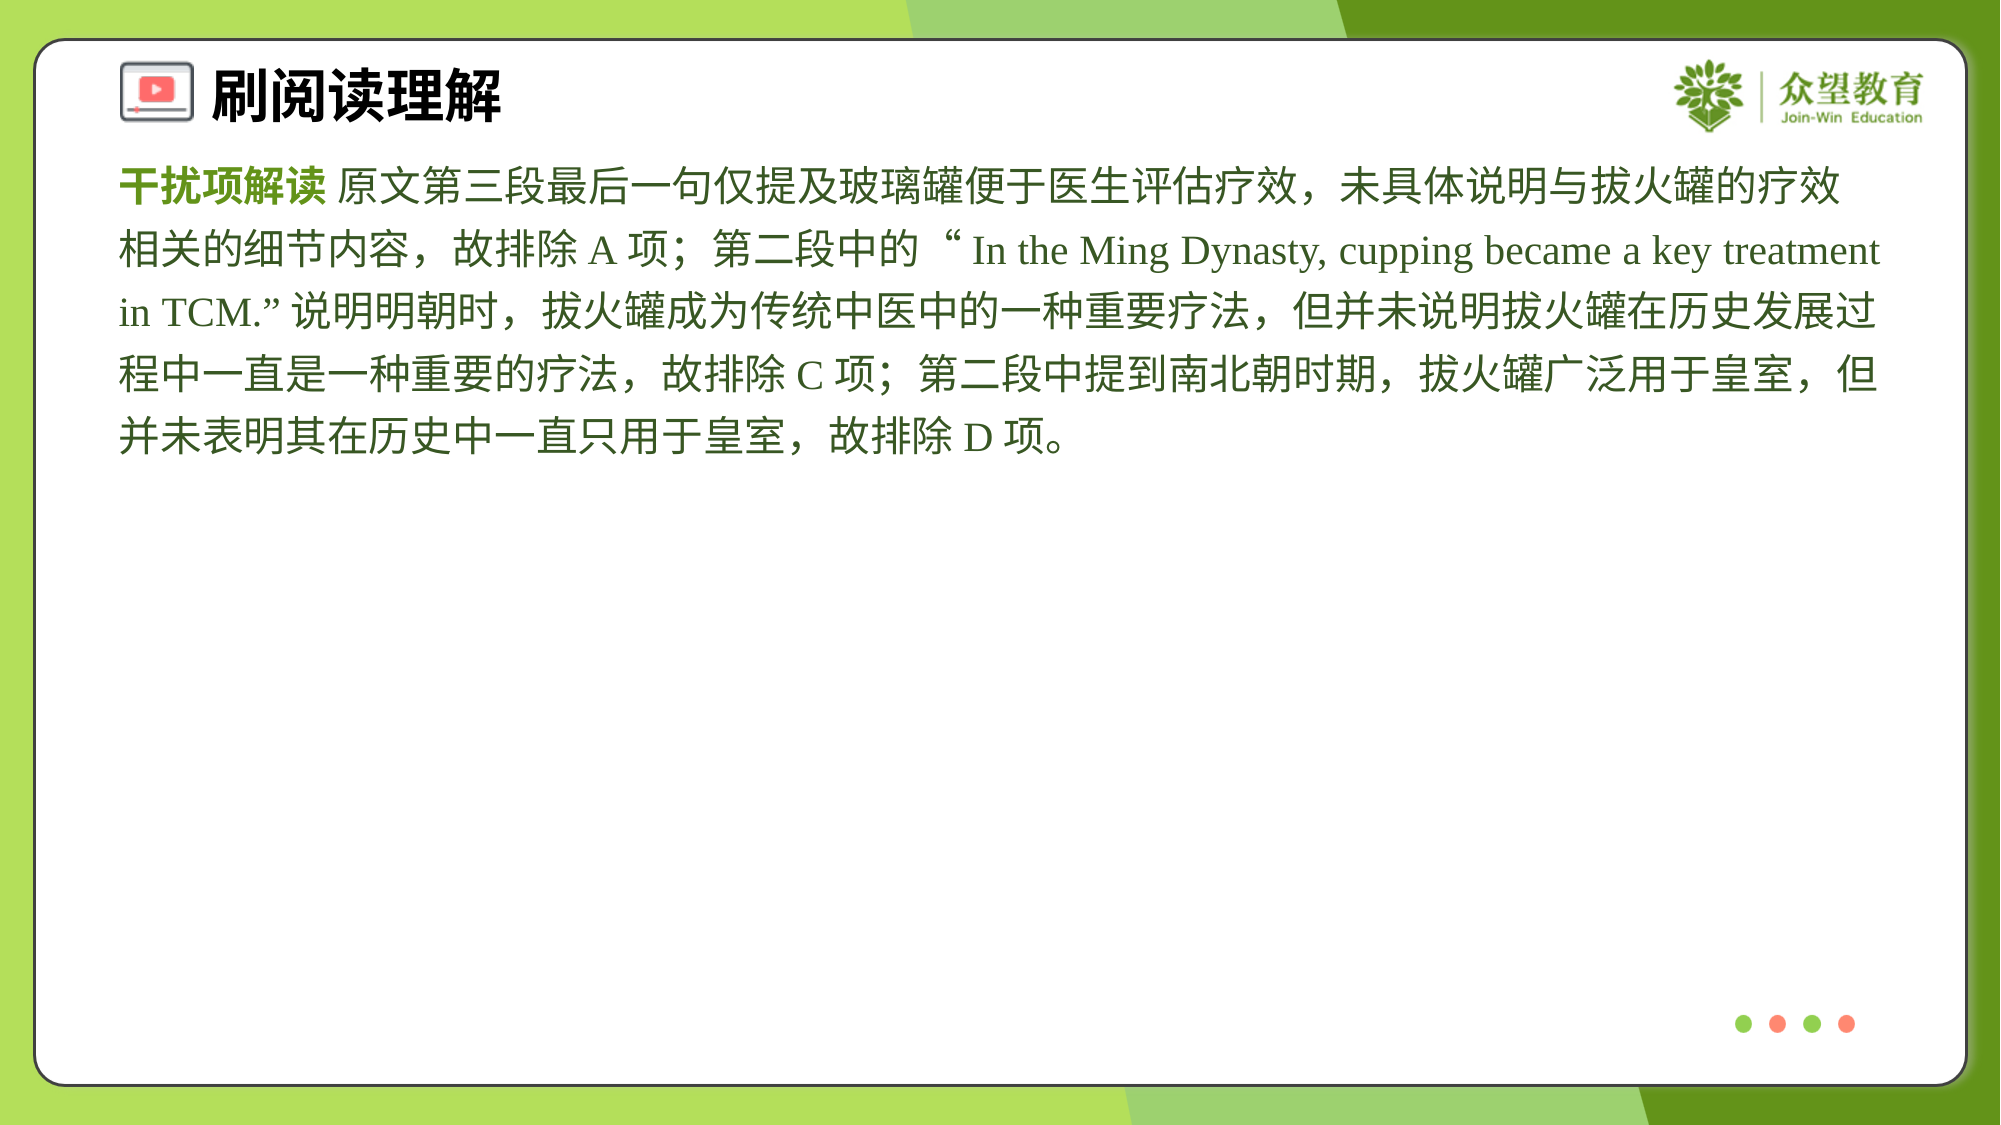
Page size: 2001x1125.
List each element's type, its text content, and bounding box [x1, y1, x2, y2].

text_box 干扰项解读 原文第三段最后一句仅提及玻璃罐便于医生评估疗效，未具体说明与拔火罐的疗效相关的细节内容，故排除A项；第二段中的“In the Ming Dynasty, cupping became a key treatment in TCM.”说明明朝时，拔火罐成为传统中医中的一种重要疗法，但并未说明拔火罐在历史发展过程中一直是一种重要的疗法，故排除C项；第二段中提到南北朝时期，拔火罐广泛用于皇室，但并未表明其在历史中一直只用于皇室，故排除D项。 [118, 147, 1883, 456]
picture [0, 0, 2000, 1125]
